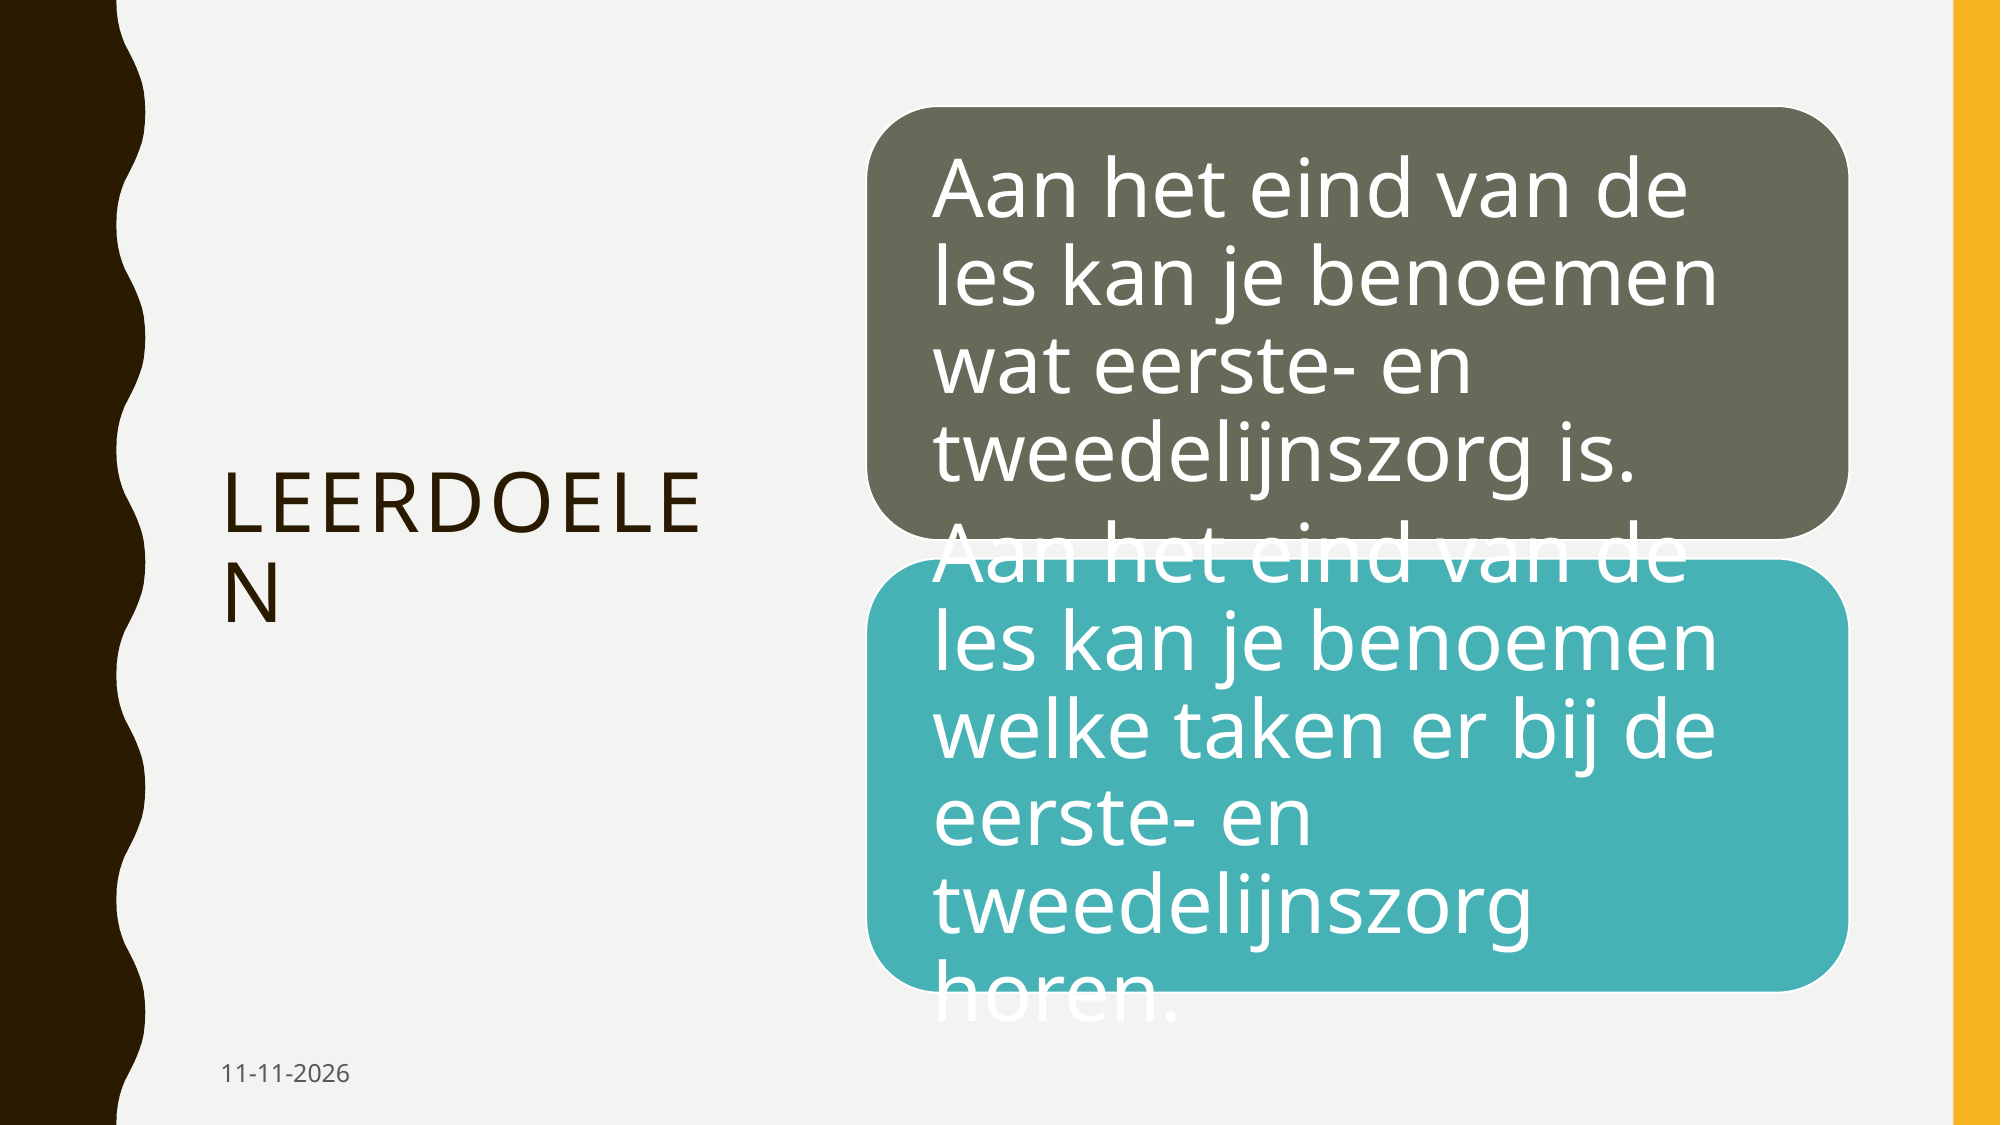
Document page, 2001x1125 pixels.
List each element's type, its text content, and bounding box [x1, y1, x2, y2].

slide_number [205, 1045, 588, 1103]
title Leerdoelen [205, 105, 761, 996]
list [866, 105, 1850, 993]
